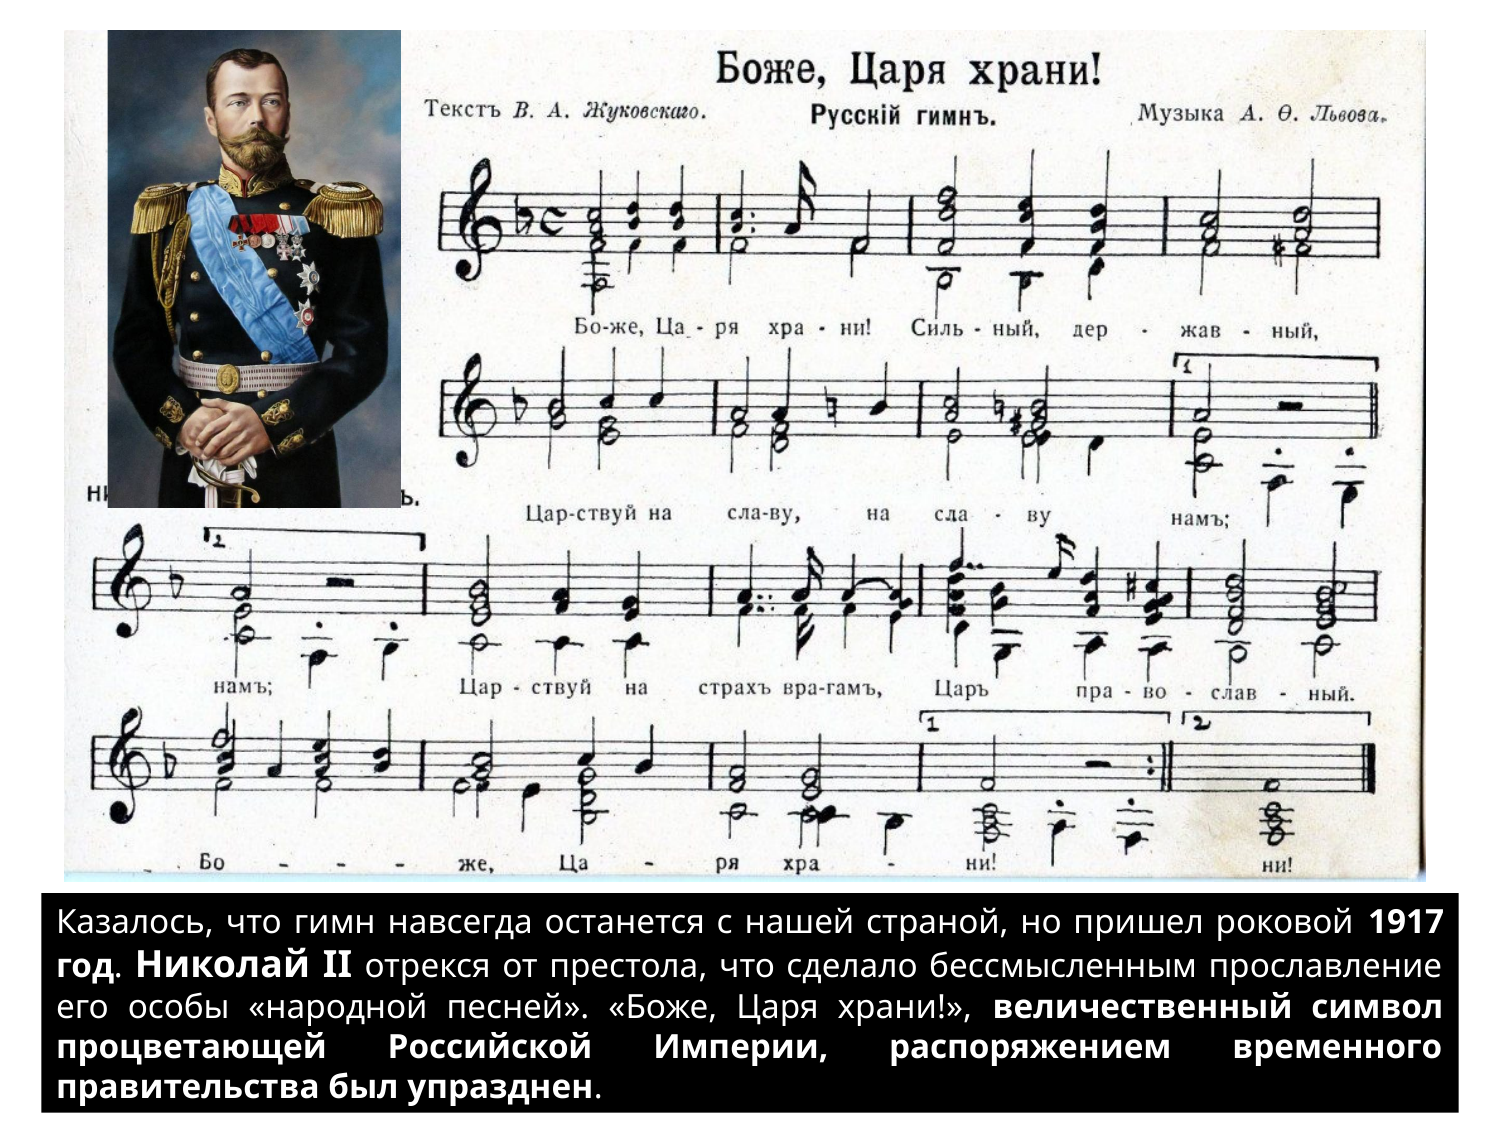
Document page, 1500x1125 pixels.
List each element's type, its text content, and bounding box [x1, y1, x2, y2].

text_box Казалось, что гимн навсегда останется с нашей страной, но пришел роковой 1917 год. Николай II отрекся от престола, что сделало бессмысленным прославление его особы «народной песней». «Боже, Царя храни!», величественный символ процветающей Российской Империи, распоряжением временного правительства был упразднен. [41, 893, 1459, 1113]
picture [64, 30, 1426, 882]
